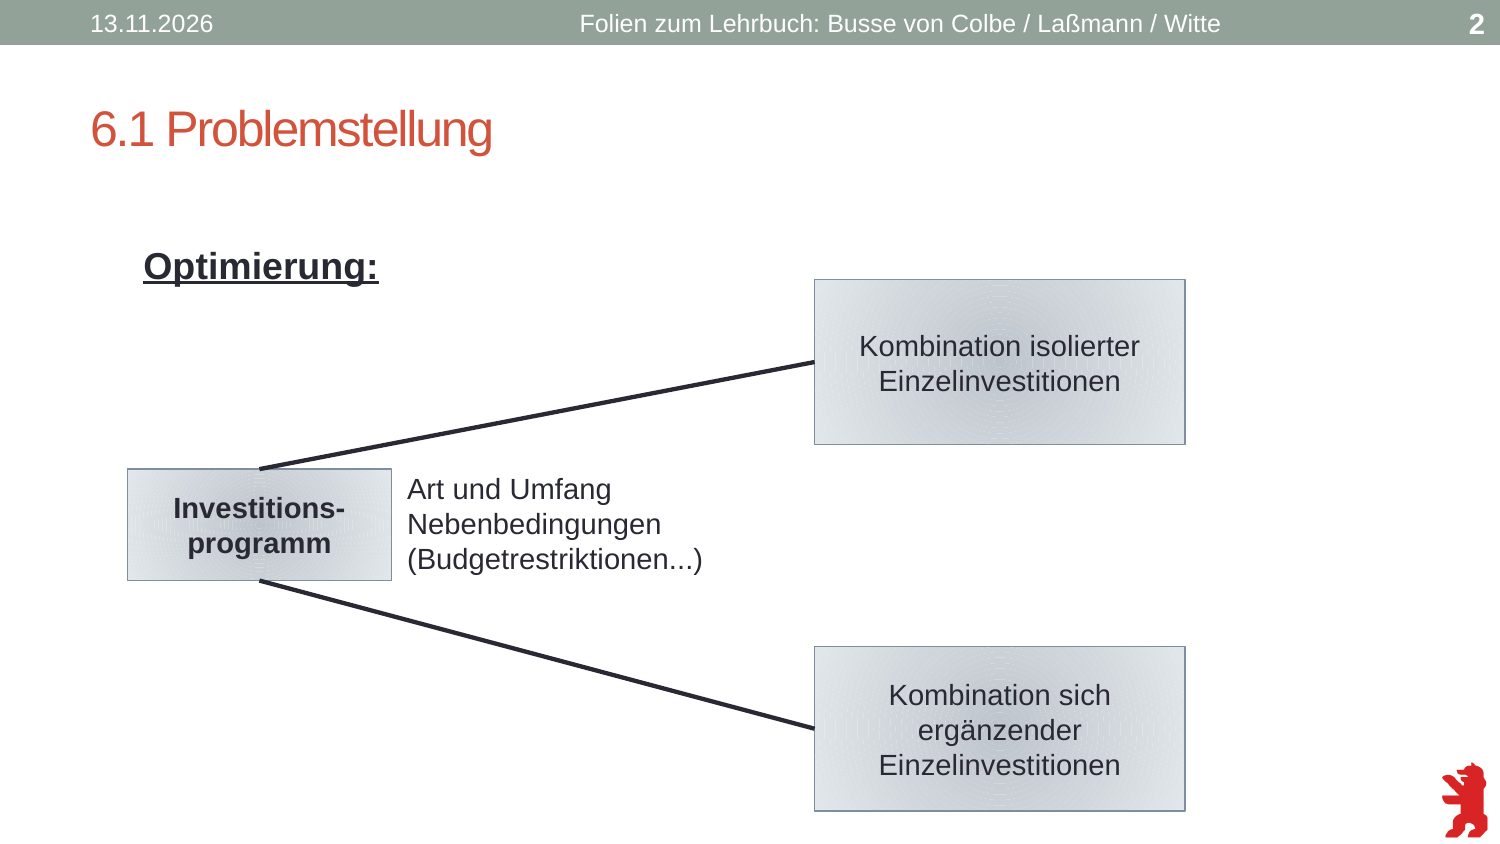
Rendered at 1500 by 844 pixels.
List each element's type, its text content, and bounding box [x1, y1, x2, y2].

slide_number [75, 2, 550, 43]
text_box Art und Umfang Nebenbedingungen (Budgetrestriktionen...) [392, 477, 719, 577]
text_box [259, 580, 815, 730]
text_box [259, 361, 815, 470]
slide_number 2 [1325, 2, 1500, 43]
text_box Kombination isolierter Einzelinvestitionen [814, 279, 1186, 445]
text_box Optimierung: [128, 234, 394, 295]
text_box Investitions-programm [127, 468, 392, 581]
footer Folien zum Lehrbuch: Busse von Colbe / Laßmann / Witte [562, 2, 1238, 43]
title 6.1 Problemstellung [75, 65, 1425, 188]
text_box Kombination sich ergänzender Einzelinvestitionen [814, 646, 1186, 812]
picture [1434, 760, 1500, 844]
